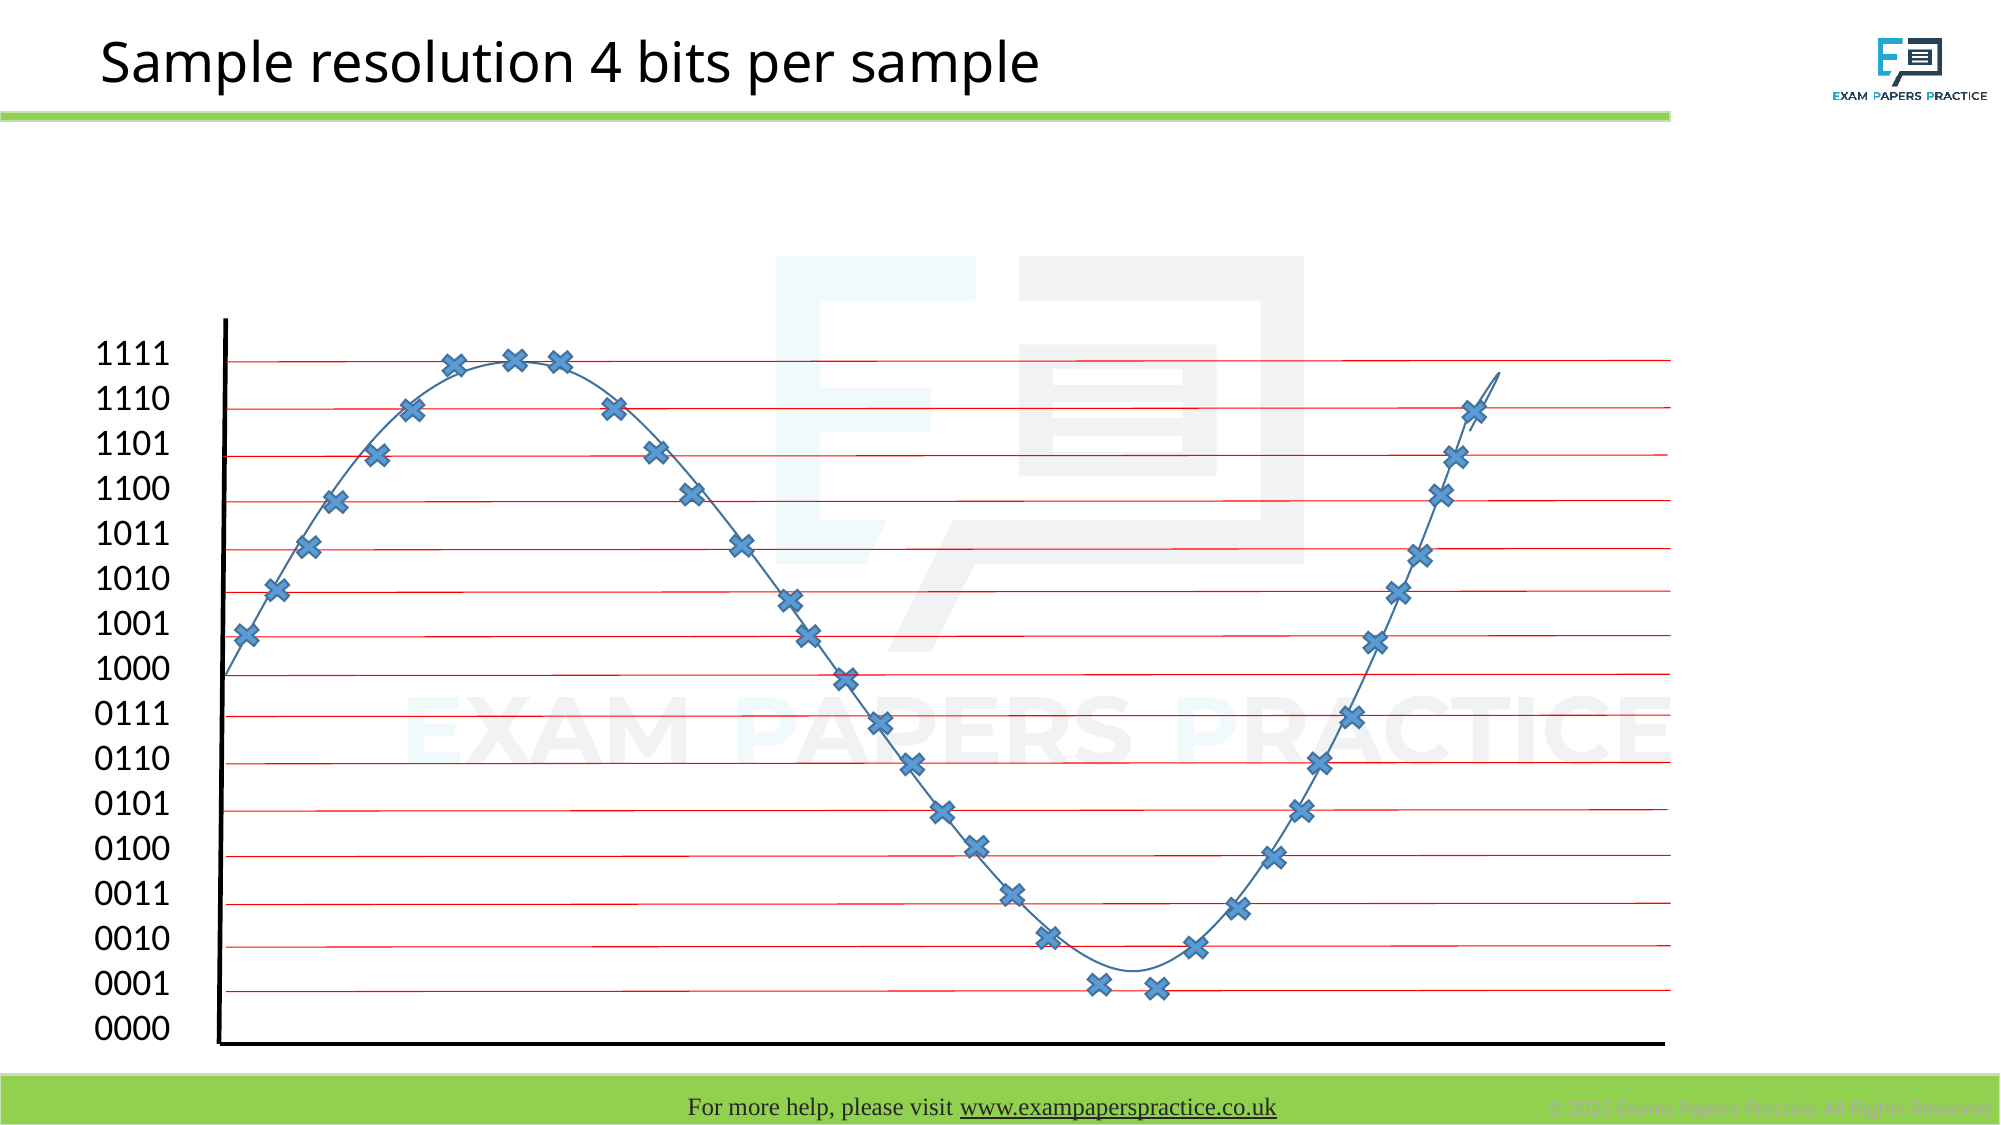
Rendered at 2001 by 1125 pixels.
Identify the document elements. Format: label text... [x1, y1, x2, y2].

text_box [1338, 705, 1366, 715]
text_box [1352, 419, 1477, 454]
text_box [1117, 457, 1451, 500]
text_box [929, 812, 956, 825]
text_box [963, 834, 990, 855]
text_box [441, 362, 468, 378]
text_box [1409, 543, 1419, 548]
text_box [795, 637, 822, 649]
text_box [1442, 445, 1470, 455]
text_box [364, 443, 391, 455]
text_box [1406, 550, 1434, 568]
text_box [600, 410, 628, 422]
text_box [700, 491, 712, 500]
text_box [678, 482, 706, 500]
text_box [680, 502, 691, 507]
text_box [848, 676, 1367, 715]
text_box [1364, 630, 1374, 635]
text_box [1428, 483, 1455, 500]
text_box [1144, 976, 1171, 990]
text_box 1111 1110 1101 1100 1011 1010 1001 1000 0111 0110 0101 0100 0011 0010 0001 0000 [79, 320, 199, 1056]
text_box [399, 410, 426, 423]
text_box [929, 800, 956, 809]
text_box [1338, 717, 1366, 730]
text_box [600, 396, 628, 407]
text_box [218, 318, 226, 1044]
text_box [1476, 371, 1501, 403]
text_box [1377, 630, 1387, 635]
text_box [1035, 925, 1062, 945]
text_box [1071, 948, 1187, 973]
text_box [665, 449, 674, 455]
text_box [643, 440, 670, 455]
text_box [899, 764, 926, 777]
text_box [643, 457, 670, 465]
text_box [547, 362, 574, 375]
text_box [501, 362, 529, 373]
text_box [867, 717, 894, 736]
text_box [693, 502, 704, 507]
text_box [358, 410, 661, 455]
text_box [1429, 502, 1454, 508]
text_box [1288, 812, 1315, 824]
text_box [233, 637, 261, 648]
text_box [1362, 637, 1389, 655]
text_box [1288, 798, 1315, 809]
text_box [899, 752, 926, 762]
text_box [999, 882, 1026, 903]
text_box [832, 676, 860, 692]
text_box [790, 593, 1399, 635]
title Sample resolution 4 bits per sample [85, 26, 1811, 103]
text_box [441, 353, 468, 360]
text_box [1225, 896, 1251, 903]
text_box [832, 667, 859, 674]
text_box [264, 578, 291, 591]
text_box [1144, 992, 1171, 1001]
text_box [547, 349, 574, 360]
text_box [322, 502, 350, 515]
text_box [410, 363, 617, 407]
text_box [322, 489, 350, 500]
text_box [501, 348, 529, 360]
text_box [728, 550, 755, 558]
text_box [818, 637, 1378, 674]
text_box [910, 764, 1320, 809]
text_box [1260, 857, 1288, 870]
text_box [777, 593, 804, 613]
text_box [264, 593, 291, 603]
text_box [1182, 948, 1210, 960]
text_box [1022, 905, 1230, 945]
text_box [728, 533, 755, 548]
text_box [1422, 543, 1432, 548]
text_box [295, 534, 322, 548]
text_box [399, 398, 426, 407]
text_box [226, 638, 414, 674]
text_box [1088, 992, 1098, 997]
text_box [1385, 593, 1412, 606]
text_box [1442, 457, 1470, 470]
text_box [1461, 399, 1488, 407]
text_box [295, 550, 322, 560]
text_box [879, 717, 1344, 762]
text_box [1306, 751, 1333, 762]
text_box [1100, 992, 1111, 997]
text_box [251, 593, 643, 635]
text_box [795, 623, 822, 635]
text_box [1225, 905, 1252, 921]
text_box [364, 457, 391, 468]
text_box [872, 502, 1437, 548]
text_box [1260, 845, 1288, 855]
text_box [275, 550, 1413, 591]
text_box [1086, 972, 1113, 990]
text_box [331, 457, 698, 500]
text_box [1385, 580, 1412, 591]
text_box [1182, 935, 1210, 945]
text_box [1461, 410, 1488, 424]
text_box [233, 623, 261, 635]
text_box [977, 857, 1266, 903]
text_box [302, 503, 742, 548]
text_box [1306, 764, 1333, 776]
text_box [950, 812, 1292, 855]
